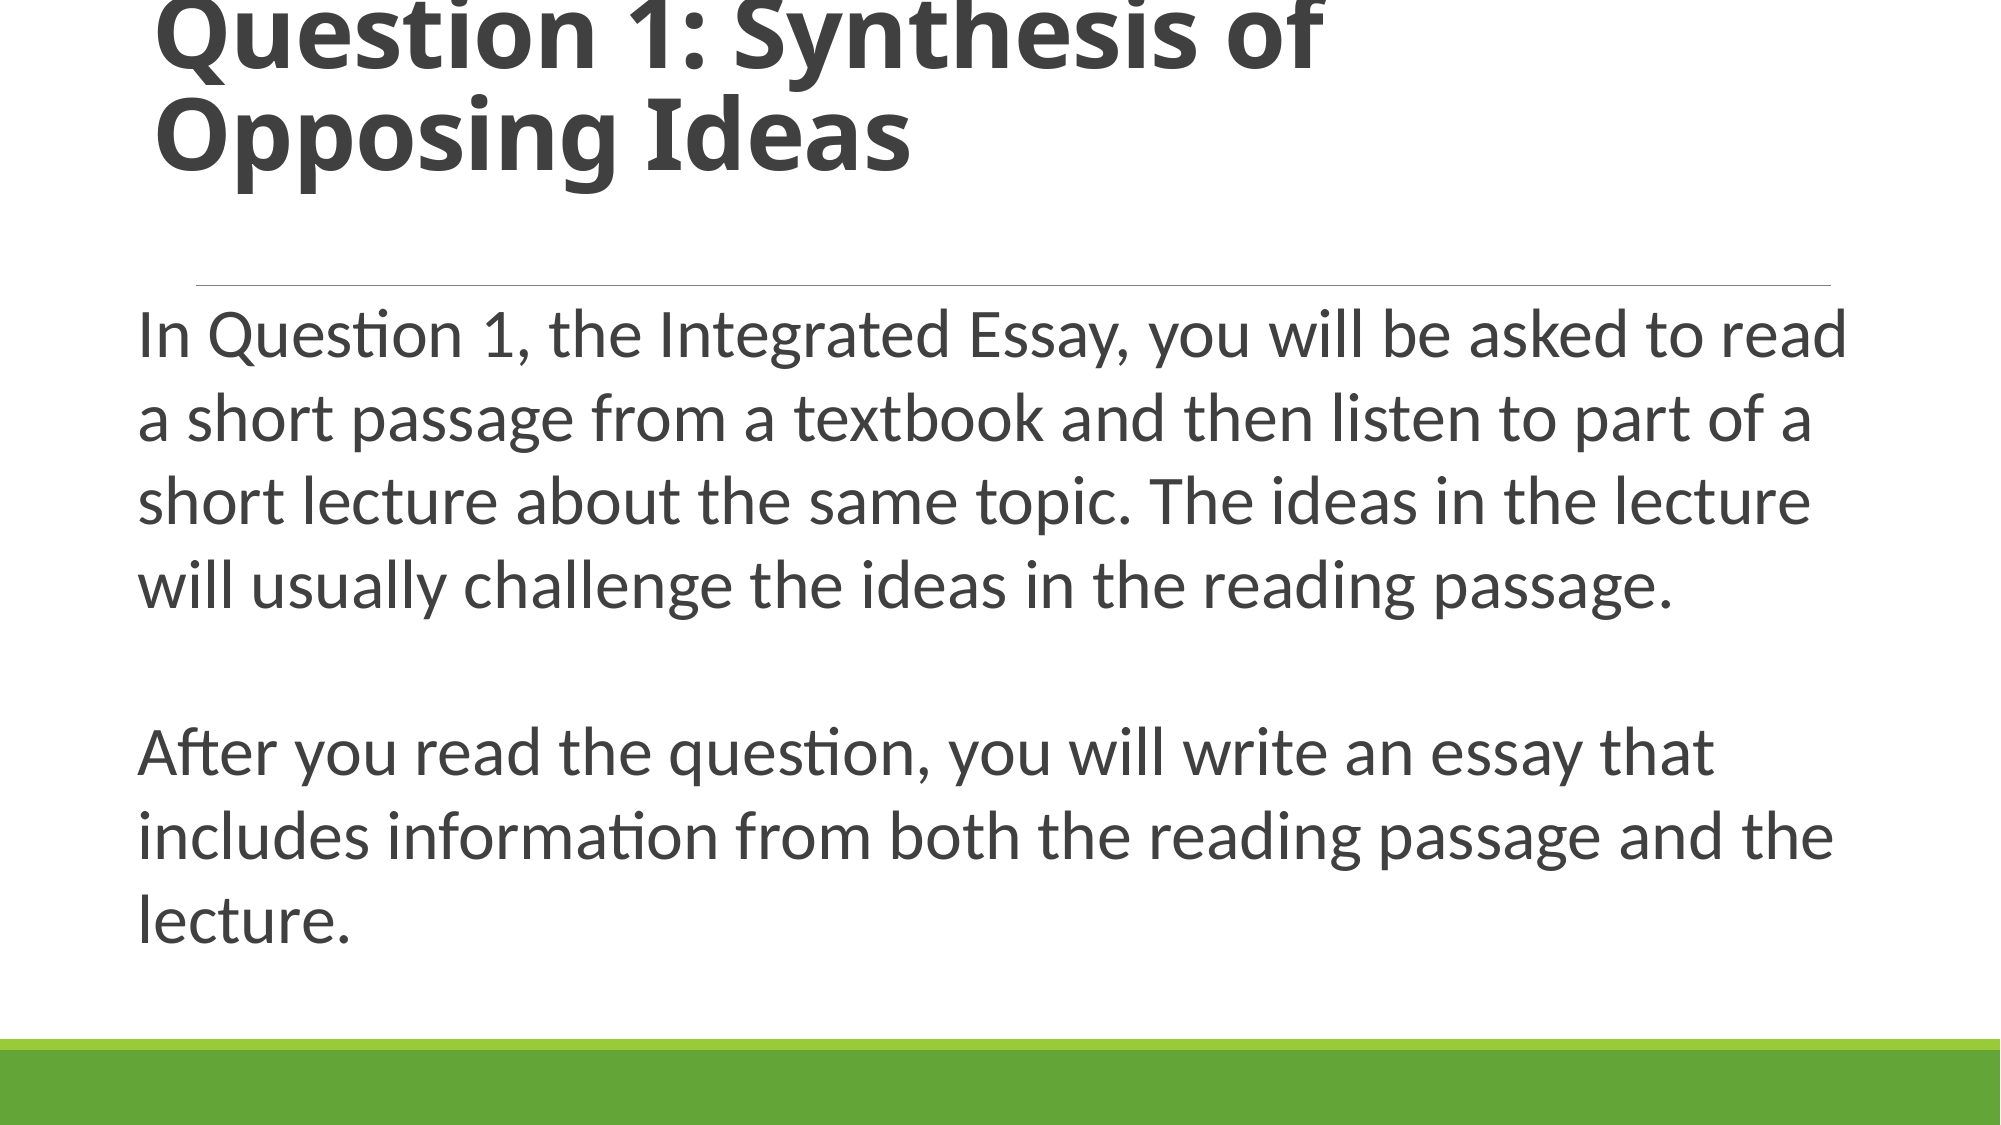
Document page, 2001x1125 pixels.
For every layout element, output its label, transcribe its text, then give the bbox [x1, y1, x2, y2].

title Question 1: Synthesis of Opposing Ideas [137, 47, 1830, 199]
list In Question 1, the Integrated Essay, you will be asked to read a short passage from a textbook and then listen to part of a short lecture about the same topic. The ideas in the lecture will usually challenge the ideas in the reading passage. After you read the question, you will write an essay that includes information from both the reading passage and the lecture. [137, 280, 1863, 1028]
